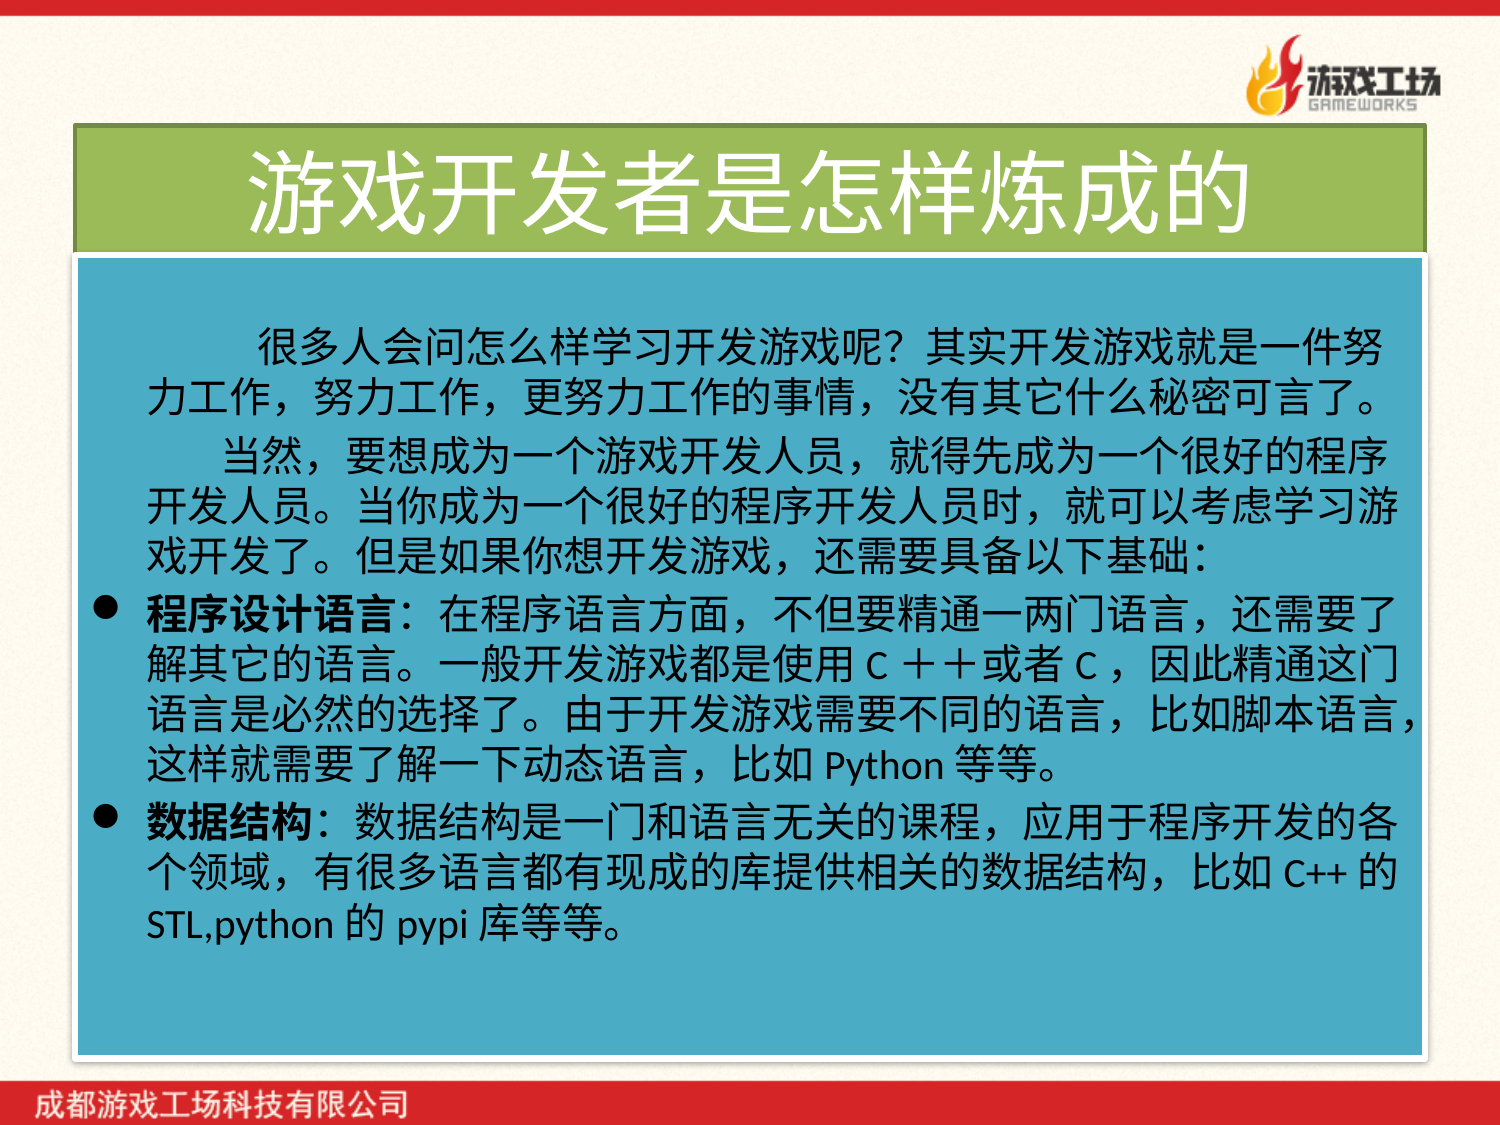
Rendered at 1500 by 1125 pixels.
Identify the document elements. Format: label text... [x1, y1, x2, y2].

title 游戏开发者是怎样炼成的 [73, 123, 1427, 251]
text_box 很多人会问怎么样学习开发游戏呢？其实开发游戏就是一件努力工作，努力工作，更努力工作的事情，没有其它什么秘密可言了。 当然，要想成为一个游戏开发人员，就得先成为一个很好的程序开发人员。当你成为一个很好的程序开发人员时，就可以考虑学习游戏开发了。但是如果你想开发游戏，还需要具备以下基础： 程序设计语言：在程序语言方面，不但要精通一两门语言，还需要了解其它的语言。一般开发游戏都是使用C＋＋或者C，因此精通这门语言是必然的选择了。由于开发游戏需要不同的语言，比如脚本语言，这样就需要了解一下动态语言，比如Python等等。 数据结构：数据结构是一门和语言无关的课程，应用于程序开发的各个领域，有很多语言都有现成的库提供相关的数据结构，比如C++的STL,python的pypi库等等。 [72, 252, 1428, 1062]
slide_number 2 [1074, 1068, 1425, 1103]
picture [0, 0, 1500, 1125]
